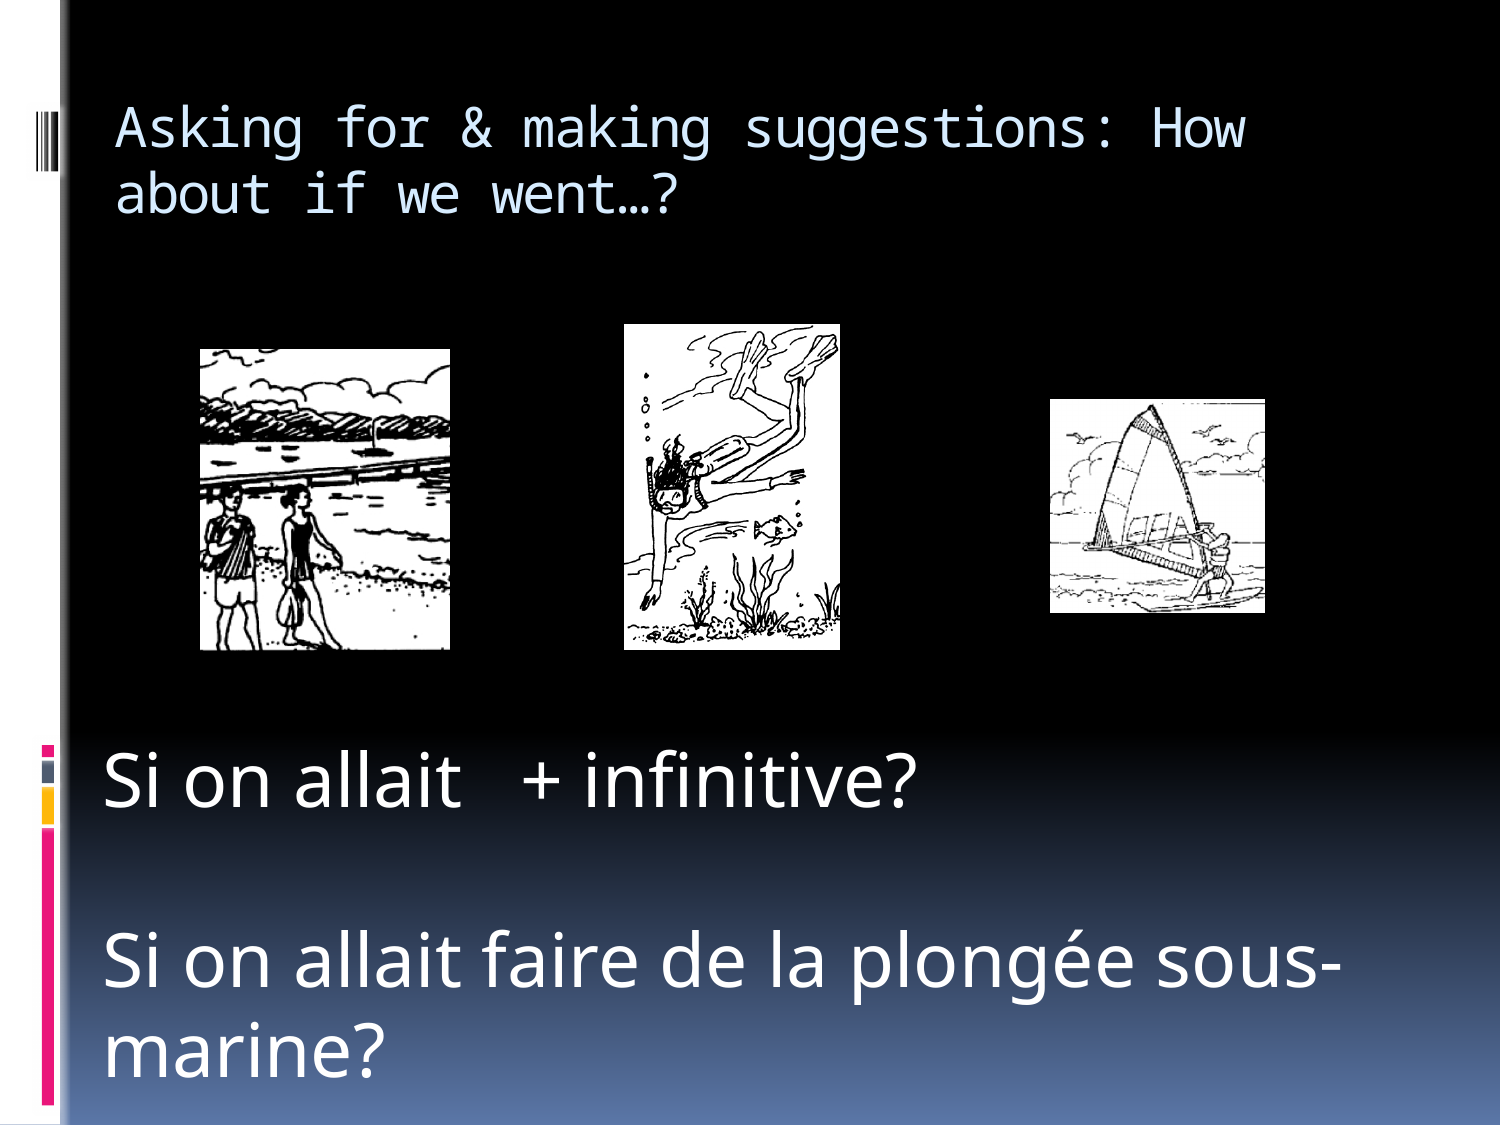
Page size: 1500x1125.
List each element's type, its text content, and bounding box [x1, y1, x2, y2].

text_box Si on allait + infinitive? Si on allait faire de la plongée sous-marine? [87, 724, 1450, 1100]
picture [624, 324, 840, 650]
title Asking for & making suggestions: How about if we went…? [99, 83, 1425, 234]
picture [1049, 399, 1265, 613]
picture [199, 349, 451, 652]
